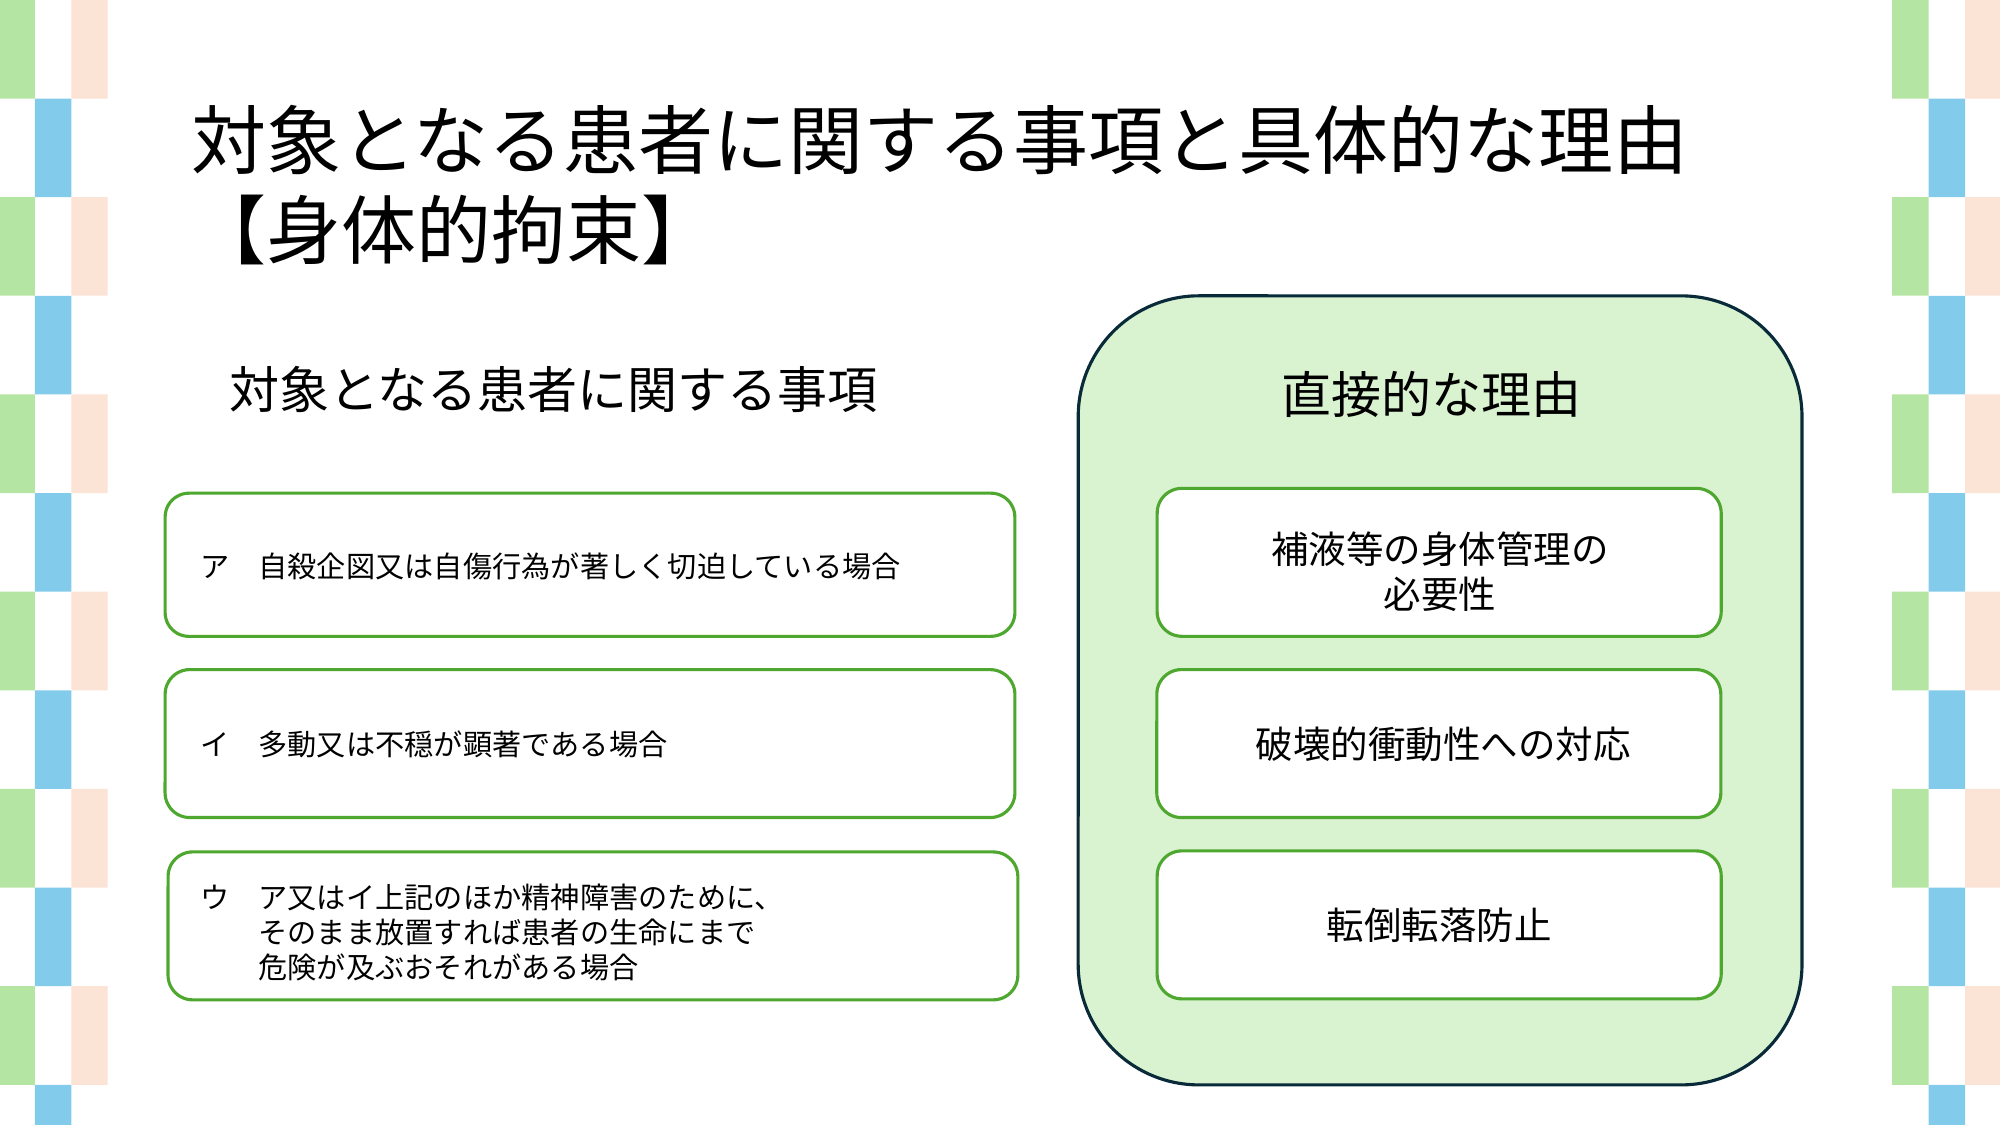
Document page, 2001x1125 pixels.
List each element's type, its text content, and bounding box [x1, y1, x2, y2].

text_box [1891, 0, 2000, 1125]
text_box [166, 850, 1020, 1002]
text_box イ 多動又は不穏が顕著である場合 [185, 718, 1000, 769]
text_box [1155, 849, 1723, 1001]
text_box 対象となる患者に関する事項と具体的な理由 【身体的拘束】 [176, 85, 1891, 281]
text_box [163, 491, 1017, 638]
text_box [163, 668, 1017, 820]
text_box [0, 0, 109, 1125]
text_box 対象となる患者に関する事項 [214, 350, 1060, 426]
text_box ア 自殺企図又は自傷行為が著しく切迫している場合 [185, 541, 1000, 591]
text_box 転倒転落防止 [1223, 894, 1655, 955]
text_box 直接的な理由 [1267, 356, 1685, 432]
text_box [1076, 294, 1804, 1087]
text_box ウ ア又はイ上記のほか精神障害のために、 そのまま放置すれば患者の生命にまで 危険が及ぶおそれがある場合 [185, 872, 1000, 992]
text_box 補液等の身体管理の 必要性 [1224, 518, 1656, 624]
text_box 破壊的衝動性への対応 [1227, 713, 1659, 773]
text_box [1155, 486, 1723, 638]
text_box [1155, 668, 1723, 820]
